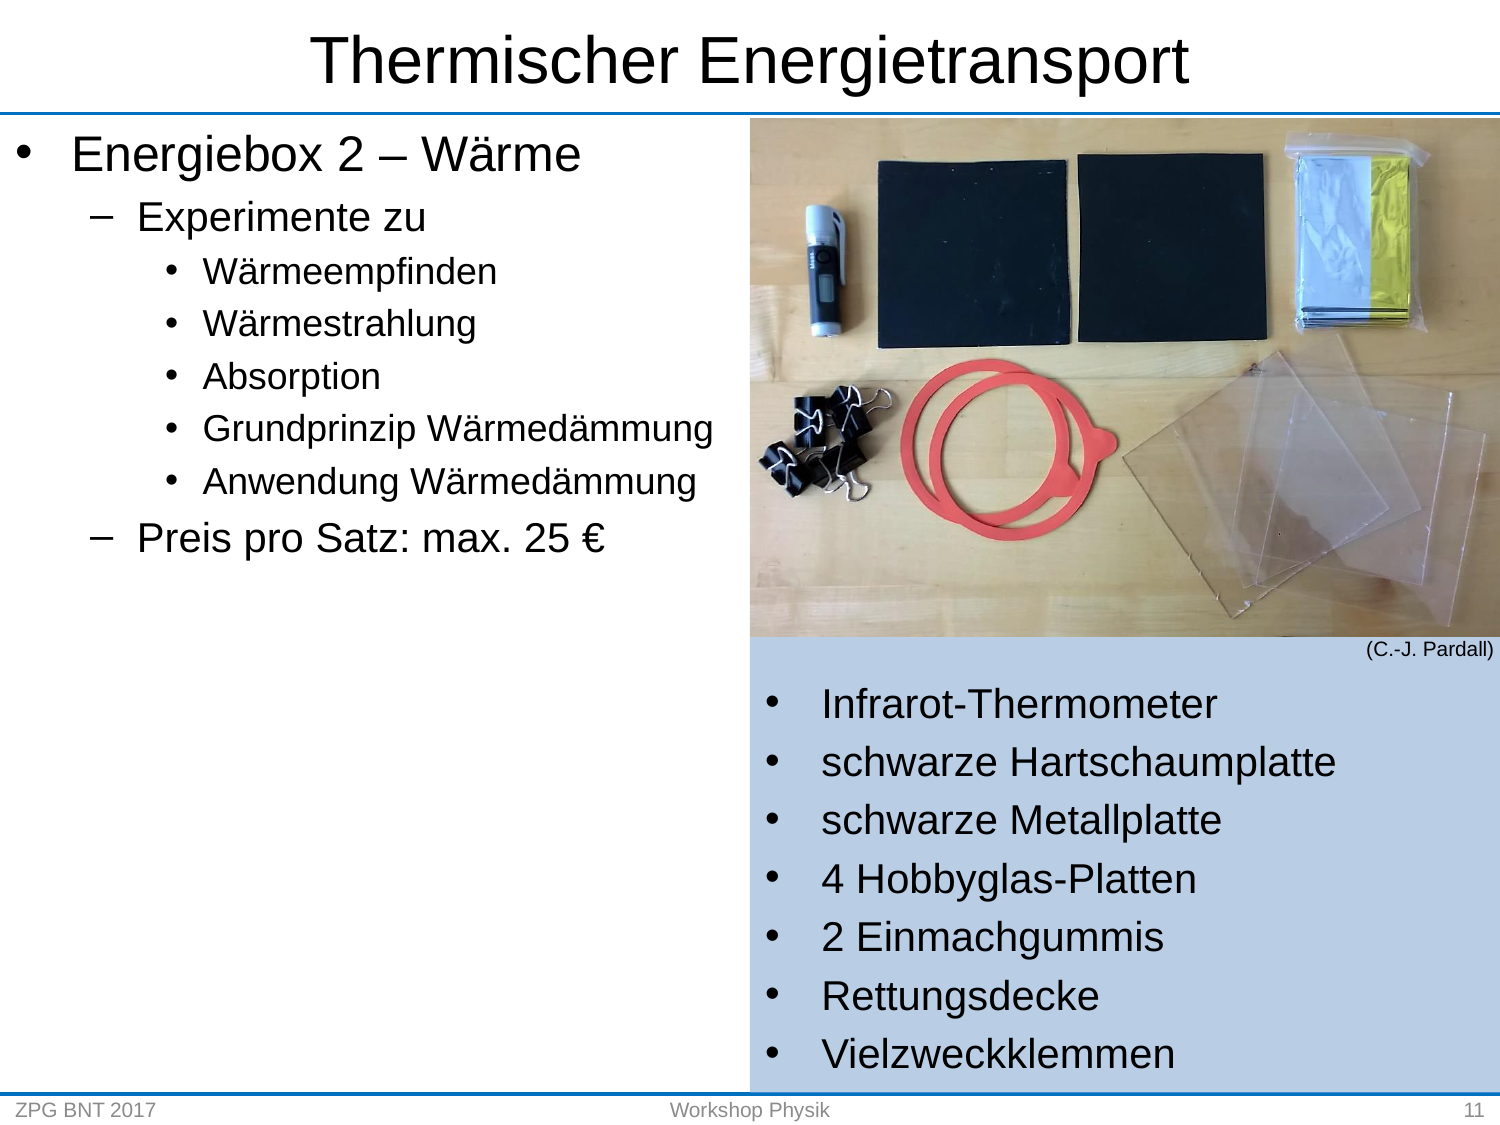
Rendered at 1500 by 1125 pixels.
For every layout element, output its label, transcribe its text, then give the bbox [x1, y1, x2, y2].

footer Workshop Physik [512, 1094, 988, 1125]
slide_number 11 [1104, 1102, 1500, 1125]
slide_number ZPG BNT 2017 [0, 1094, 408, 1125]
list Energiebox 2 – Wärme Experimente zu Wärmeempfinden Wärmestrahlung Absorption Grundprinzip Wärmedämmung Anwendung Wärmedämmung Preis pro Satz: max. 25 € [0, 113, 750, 1094]
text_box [749, 117, 1500, 1095]
title Thermischer Energietransport [0, 0, 1500, 114]
